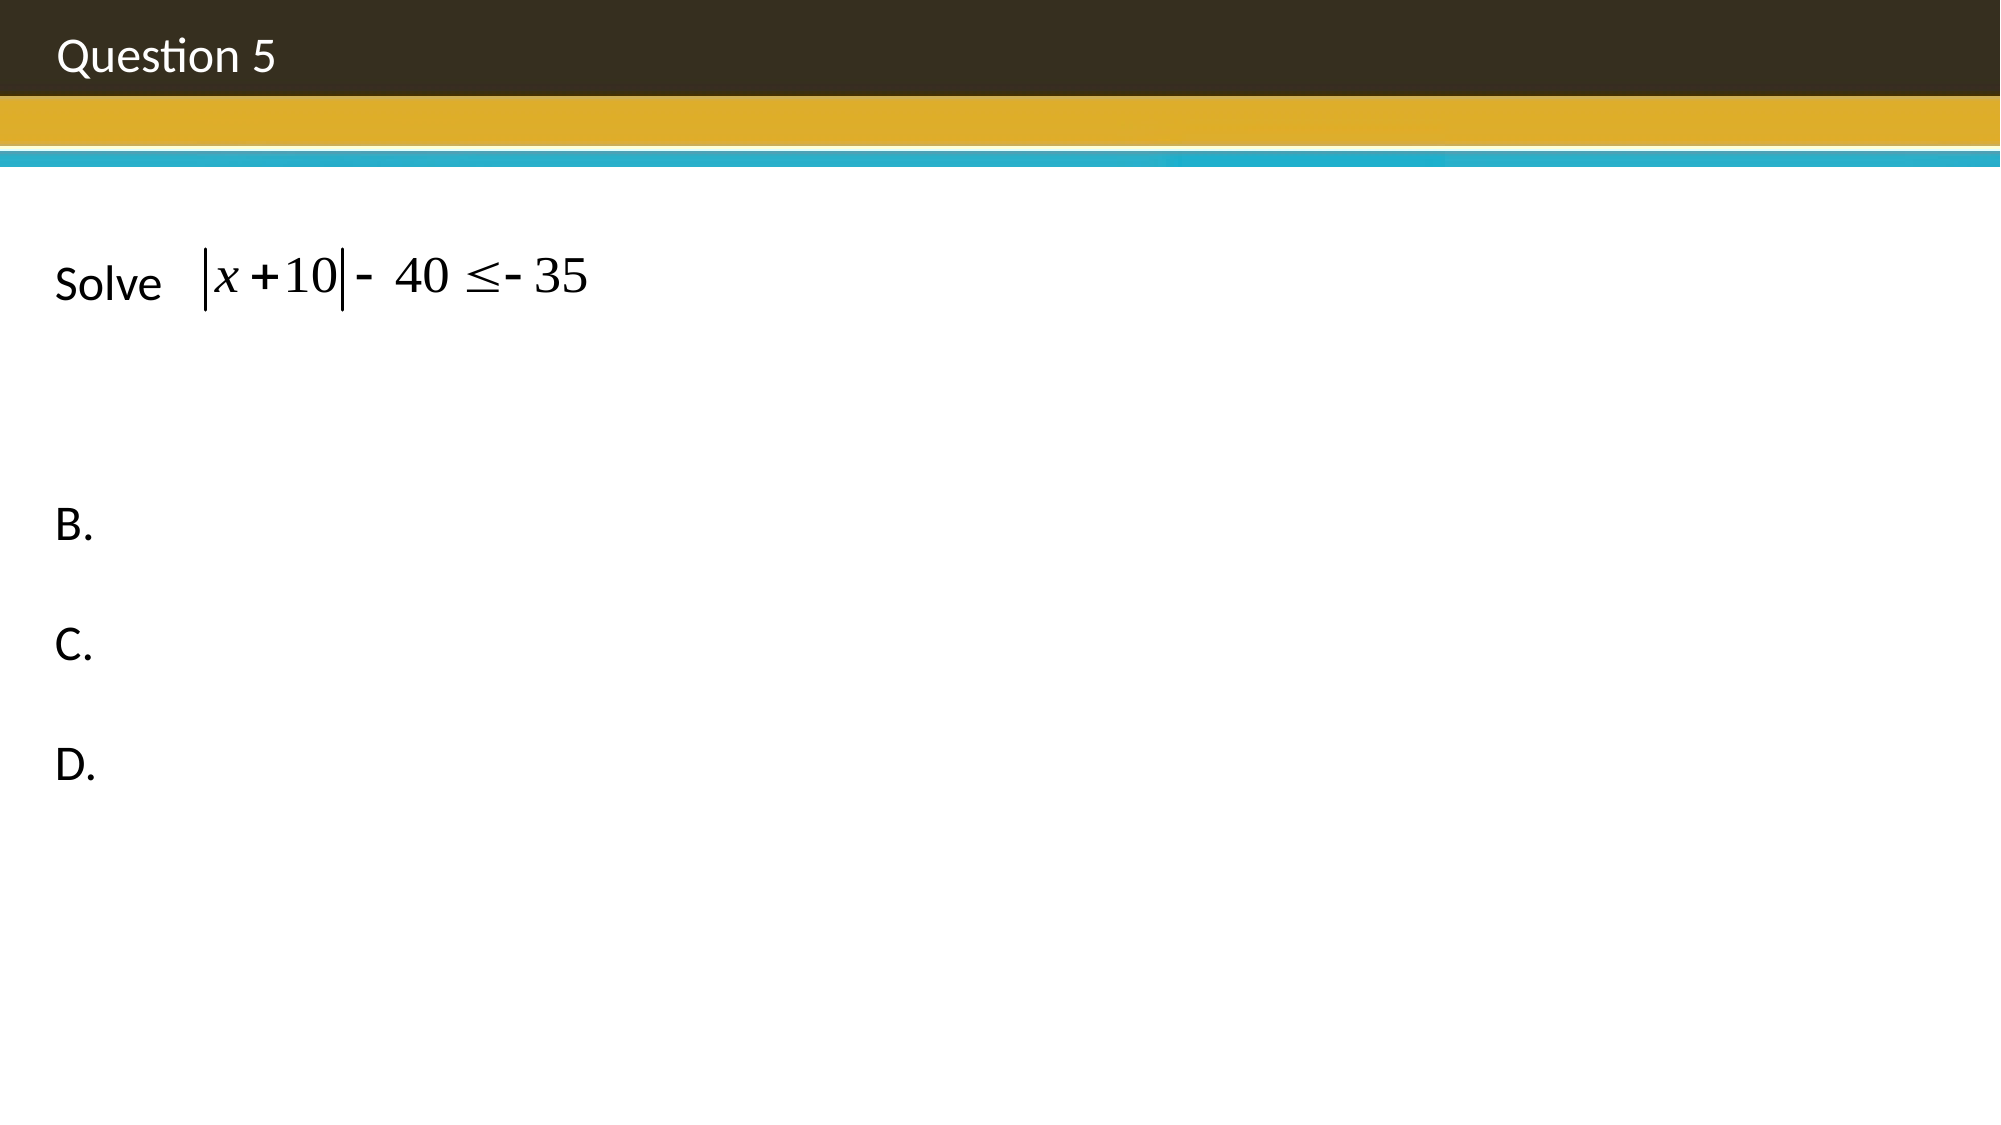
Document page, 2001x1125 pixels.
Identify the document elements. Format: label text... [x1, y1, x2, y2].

picture [0, 0, 2000, 167]
picture [195, 236, 598, 323]
text_box Question 5 [41, 14, 293, 90]
